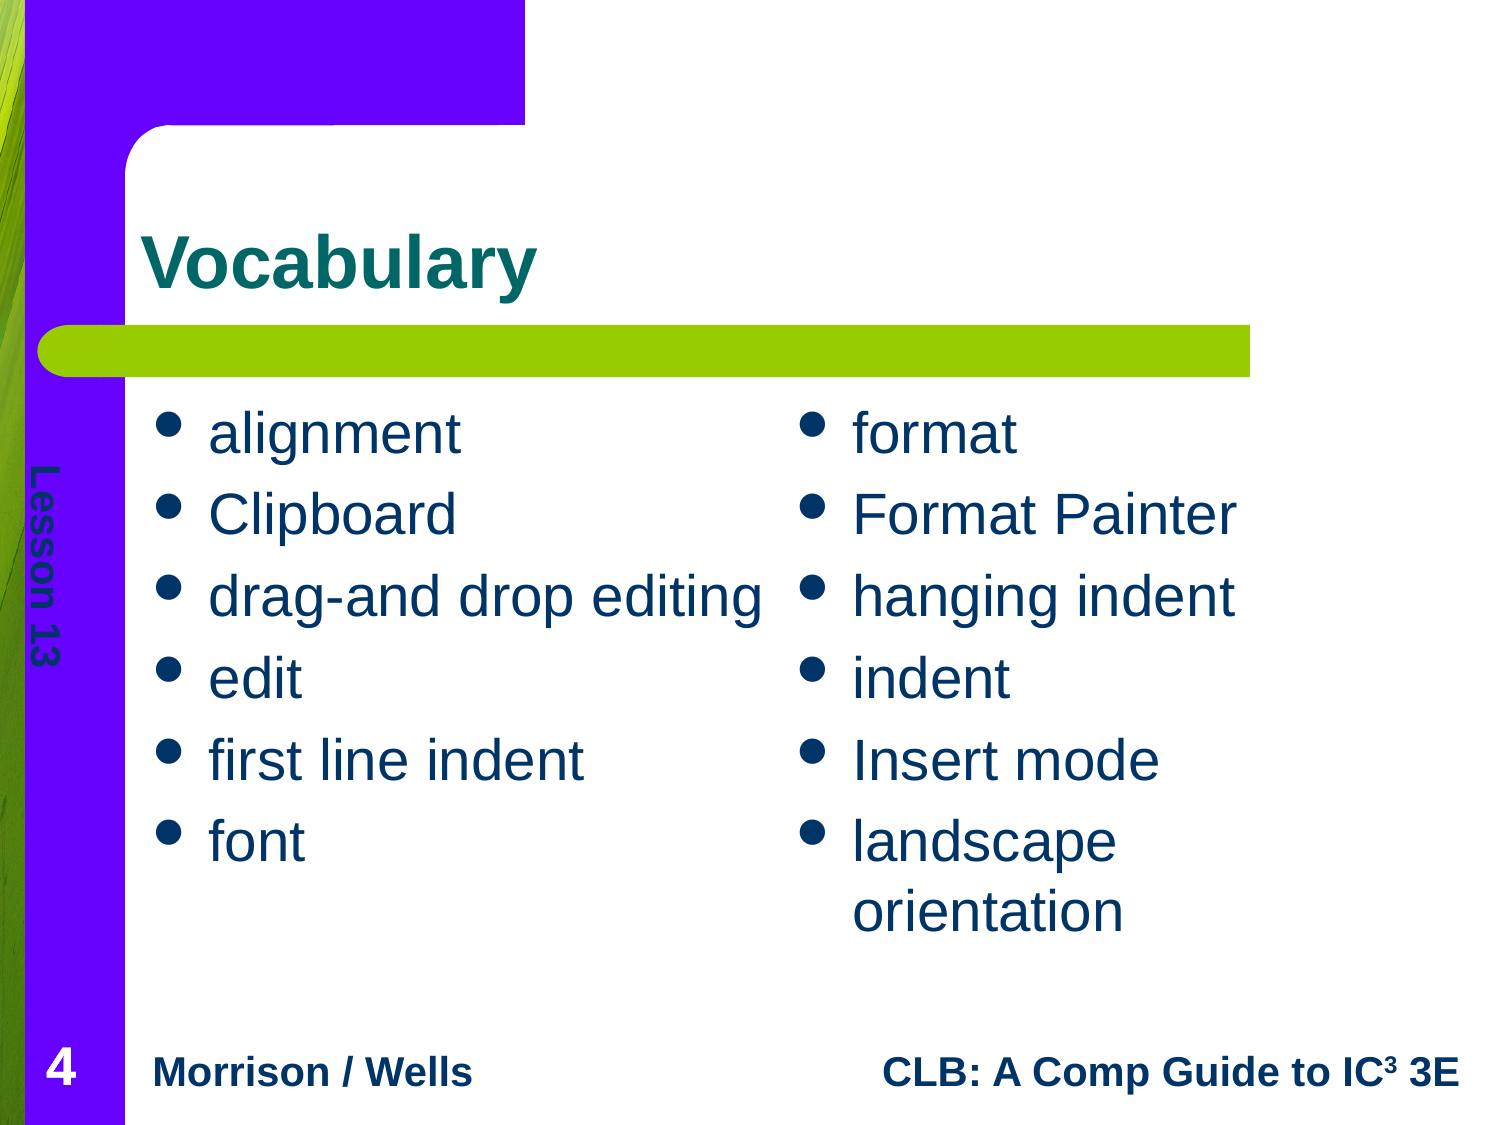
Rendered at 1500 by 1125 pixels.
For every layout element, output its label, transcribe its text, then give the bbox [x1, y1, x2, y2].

list alignment Clipboard drag-and drop editing edit first line indent font [137, 387, 780, 999]
text_box 4 [13, 1023, 111, 1105]
picture [0, 0, 25, 1125]
list format Format Painter hanging indent indent Insert mode landscape orientation [780, 387, 1400, 999]
title Vocabulary [124, 124, 1426, 313]
